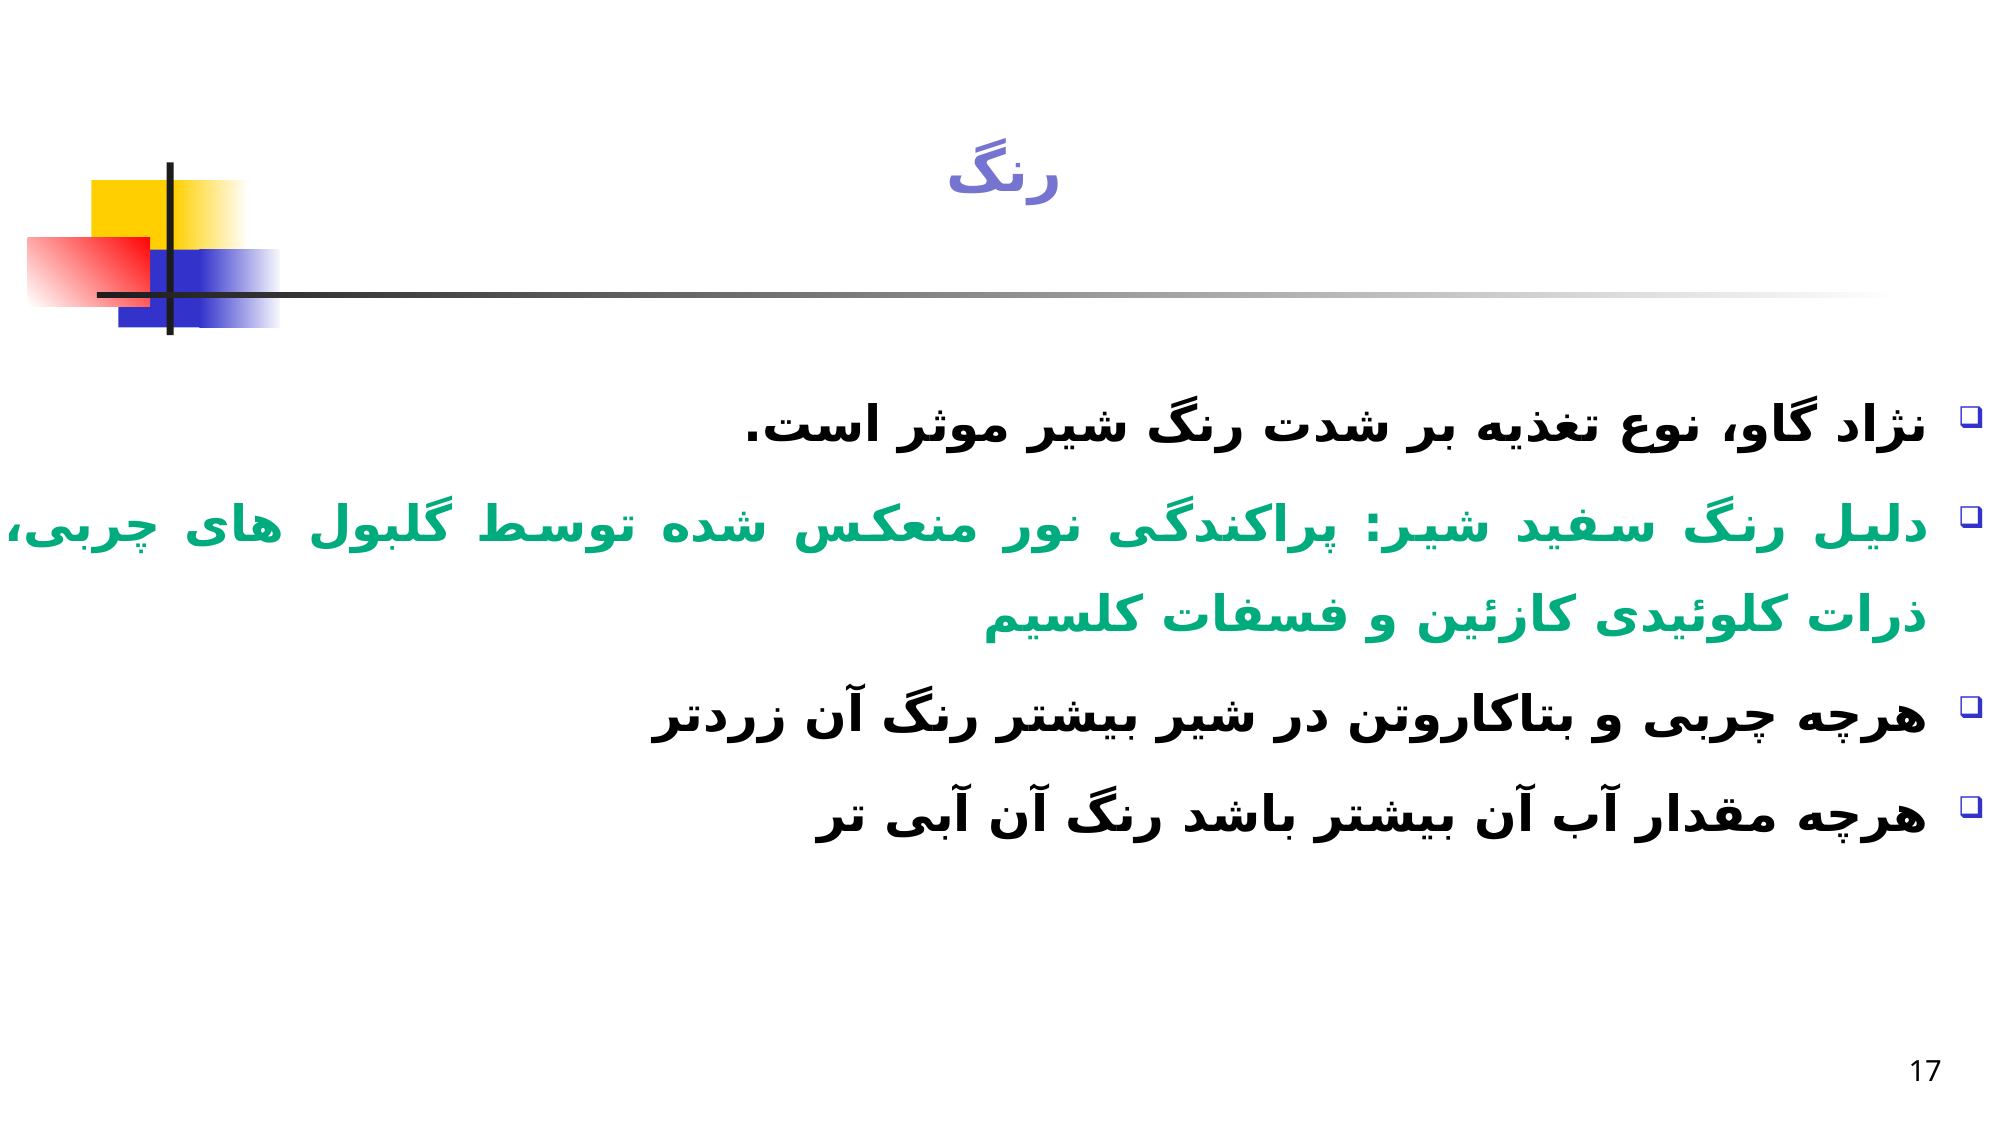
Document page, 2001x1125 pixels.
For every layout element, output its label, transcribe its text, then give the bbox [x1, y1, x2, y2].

list نژاد گاو، نوع تغذیه بر شدت رنگ شیر موثر است. دلیل رنگ سفید شیر: پراکندگی نور منعکس شده توسط گلبول های چربی، ذرات کلوئیدی کازئین و فسفات کلسیم هرچه چربی و بتاکاروتن در شیر بیشتر رنگ آن زردتر هرچه مقدار آب آن بیشتر باشد رنگ آن آبی تر [0, 213, 2000, 1125]
title رنگ [139, 93, 1844, 213]
